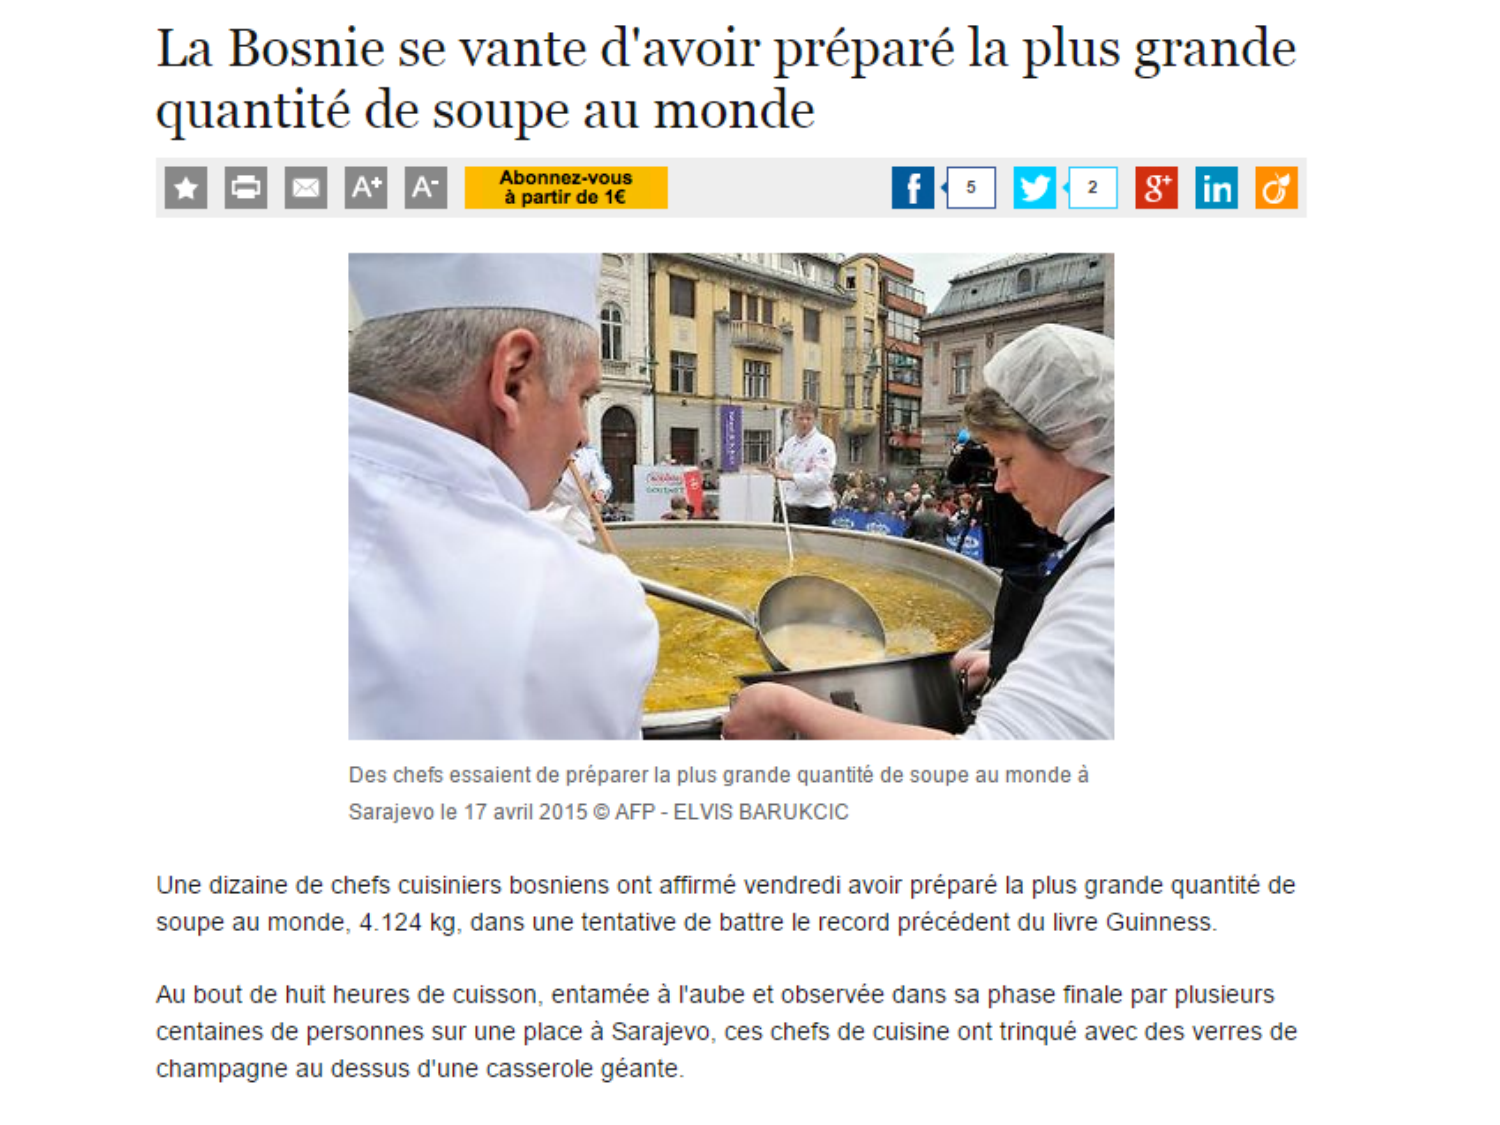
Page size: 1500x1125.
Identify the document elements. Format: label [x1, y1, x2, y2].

picture [137, 24, 1327, 1088]
